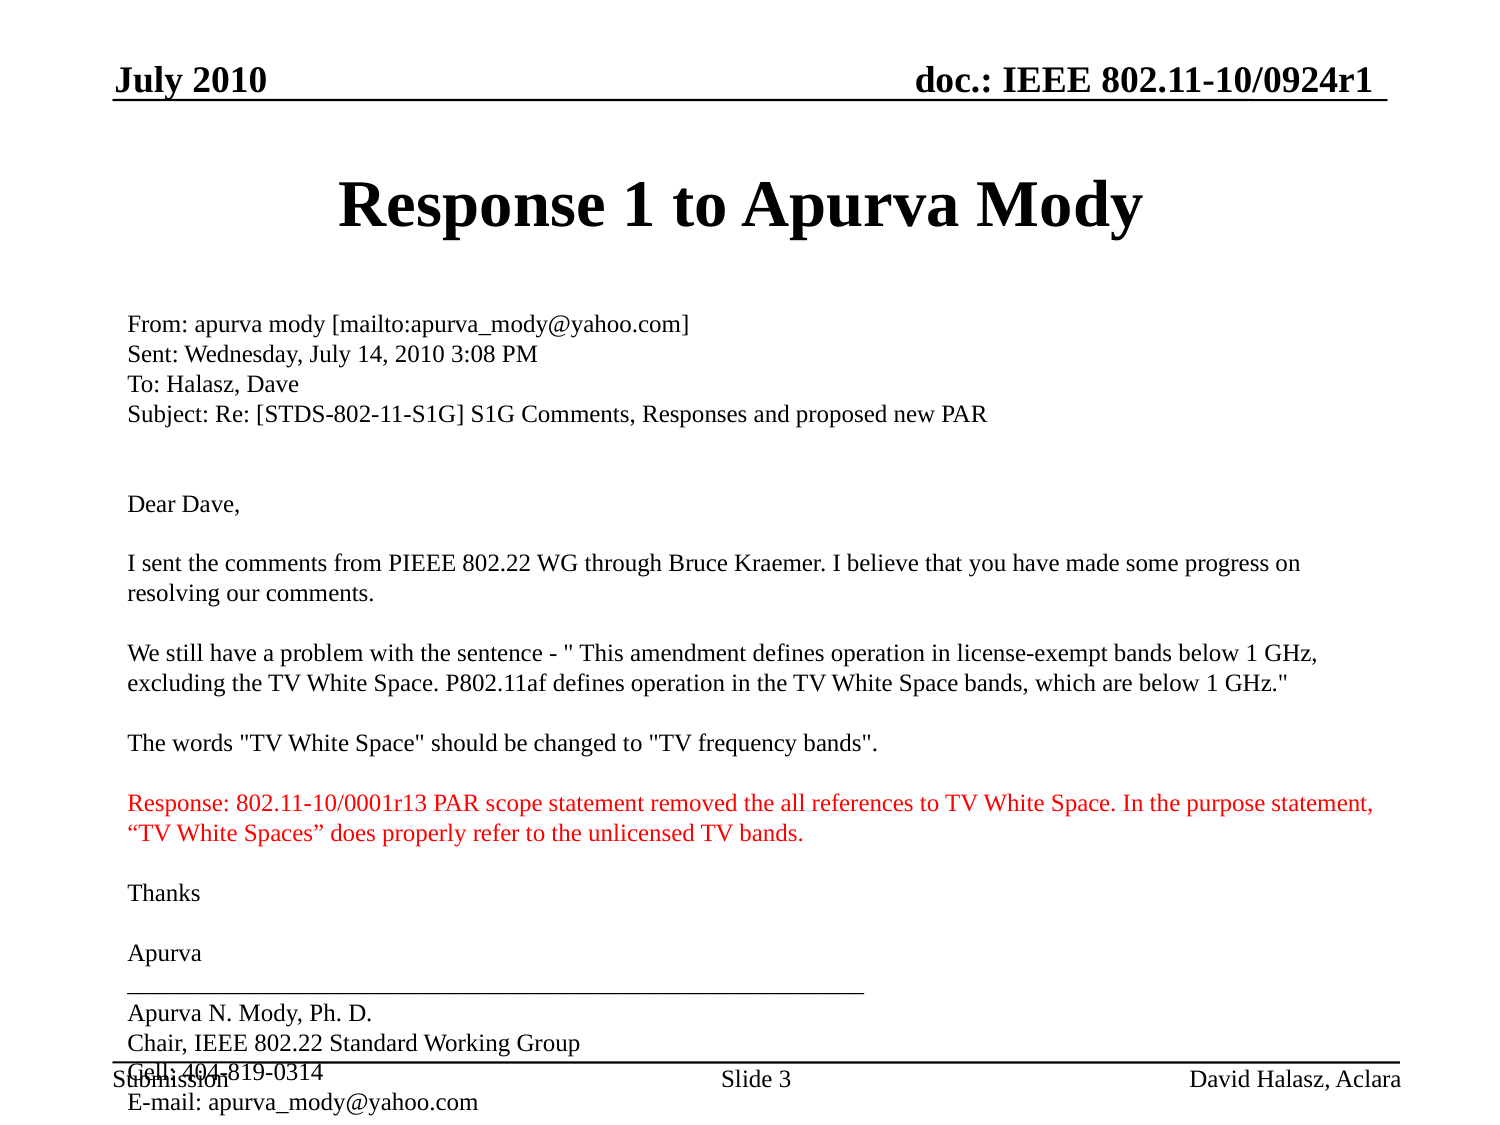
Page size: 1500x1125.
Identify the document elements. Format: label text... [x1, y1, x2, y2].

title Response 1 to Apurva Mody [112, 112, 1388, 288]
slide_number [114, 54, 270, 101]
text_box From: apurva mody [mailto:apurva_mody@yahoo.com] Sent: Wednesday, July 14, 2010 3:08 PM To: Halasz, Dave Subject: Re: [STDS-802-11-S1G] S1G Comments, Responses and proposed new PAR Dear Dave, I sent the comments from PIEEE 802.22 WG through Bruce Kraemer. I believe that you have made some progress on resolving our comments. We still have a problem with the sentence - " This amendment defines operation in license-exempt bands below 1 GHz, excluding the TV White Space. P802.11af defines operation in the TV White Space bands, which are below 1 GHz." The words "TV White Space" should be changed to "TV frequency bands". Response: 802.11-10/0001r13 PAR scope statement removed the all references to TV White Space. In the purpose statement, “TV White Spaces” does properly refer to the unlicensed TV bands. Thanks Apurva ___________________________________________________________ Apurva N. Mody, Ph. D. Chair, IEEE 802.22 Standard Working Group Cell: 404-819-0314 E-mail: apurva_mody@yahoo.com [112, 299, 1400, 1124]
